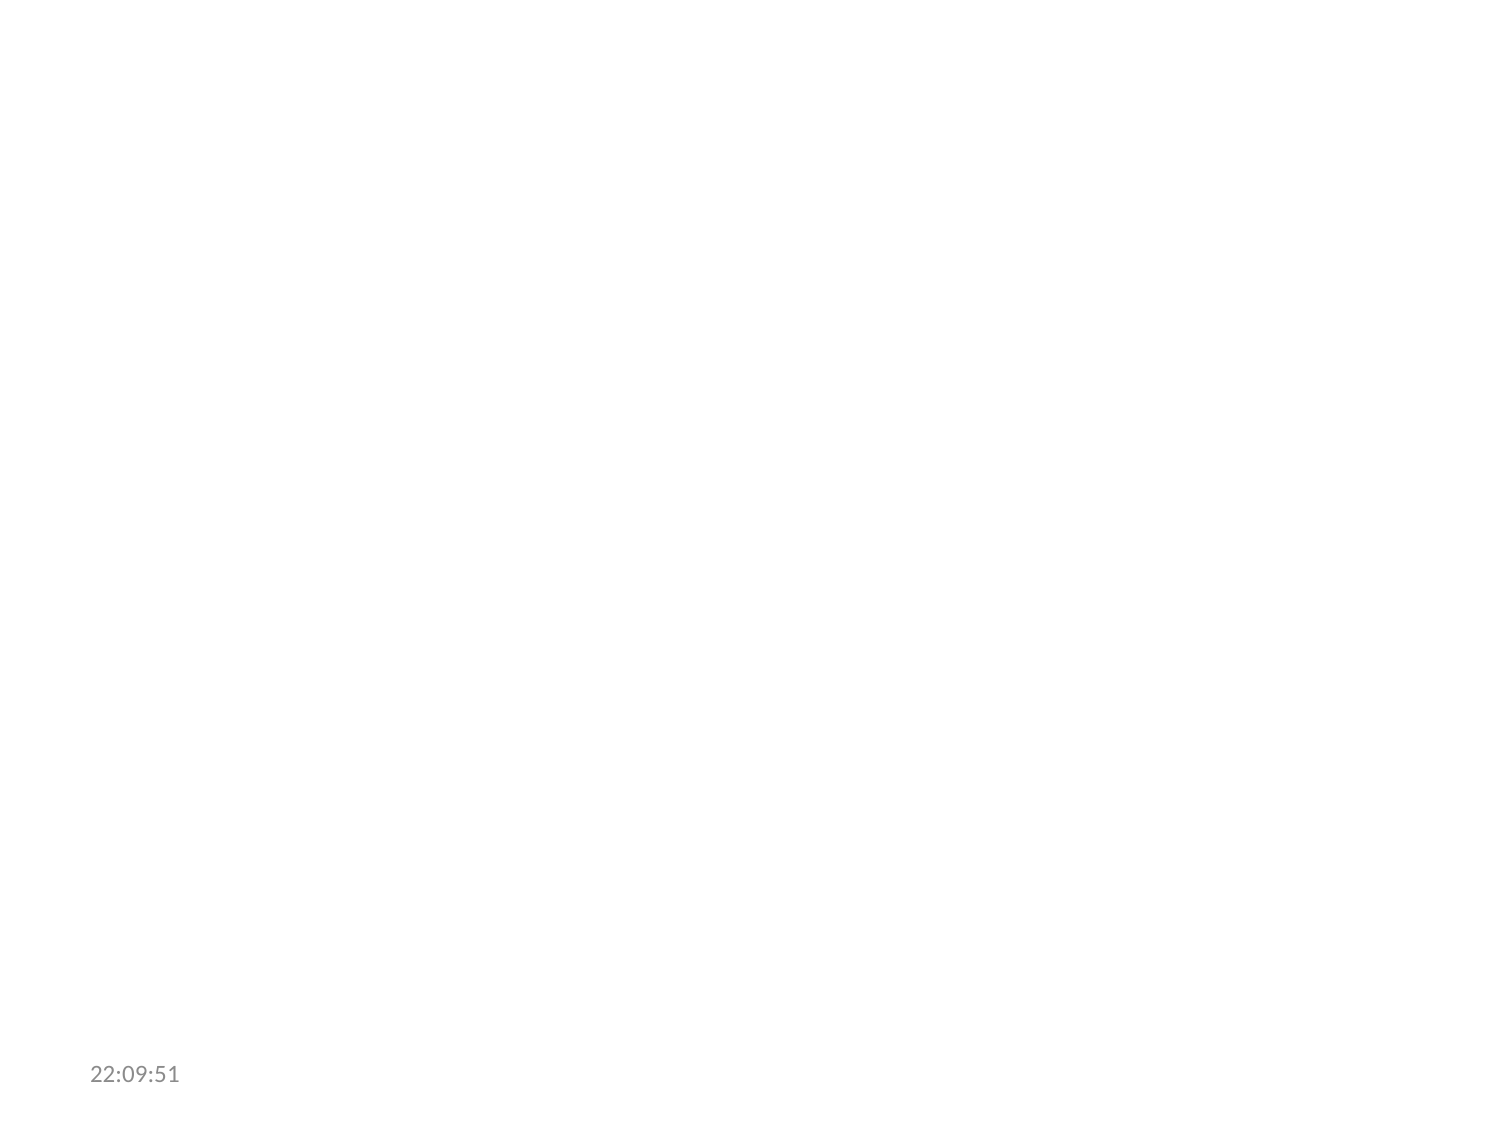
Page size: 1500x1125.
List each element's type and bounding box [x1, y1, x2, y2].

slide_number [75, 1042, 425, 1103]
